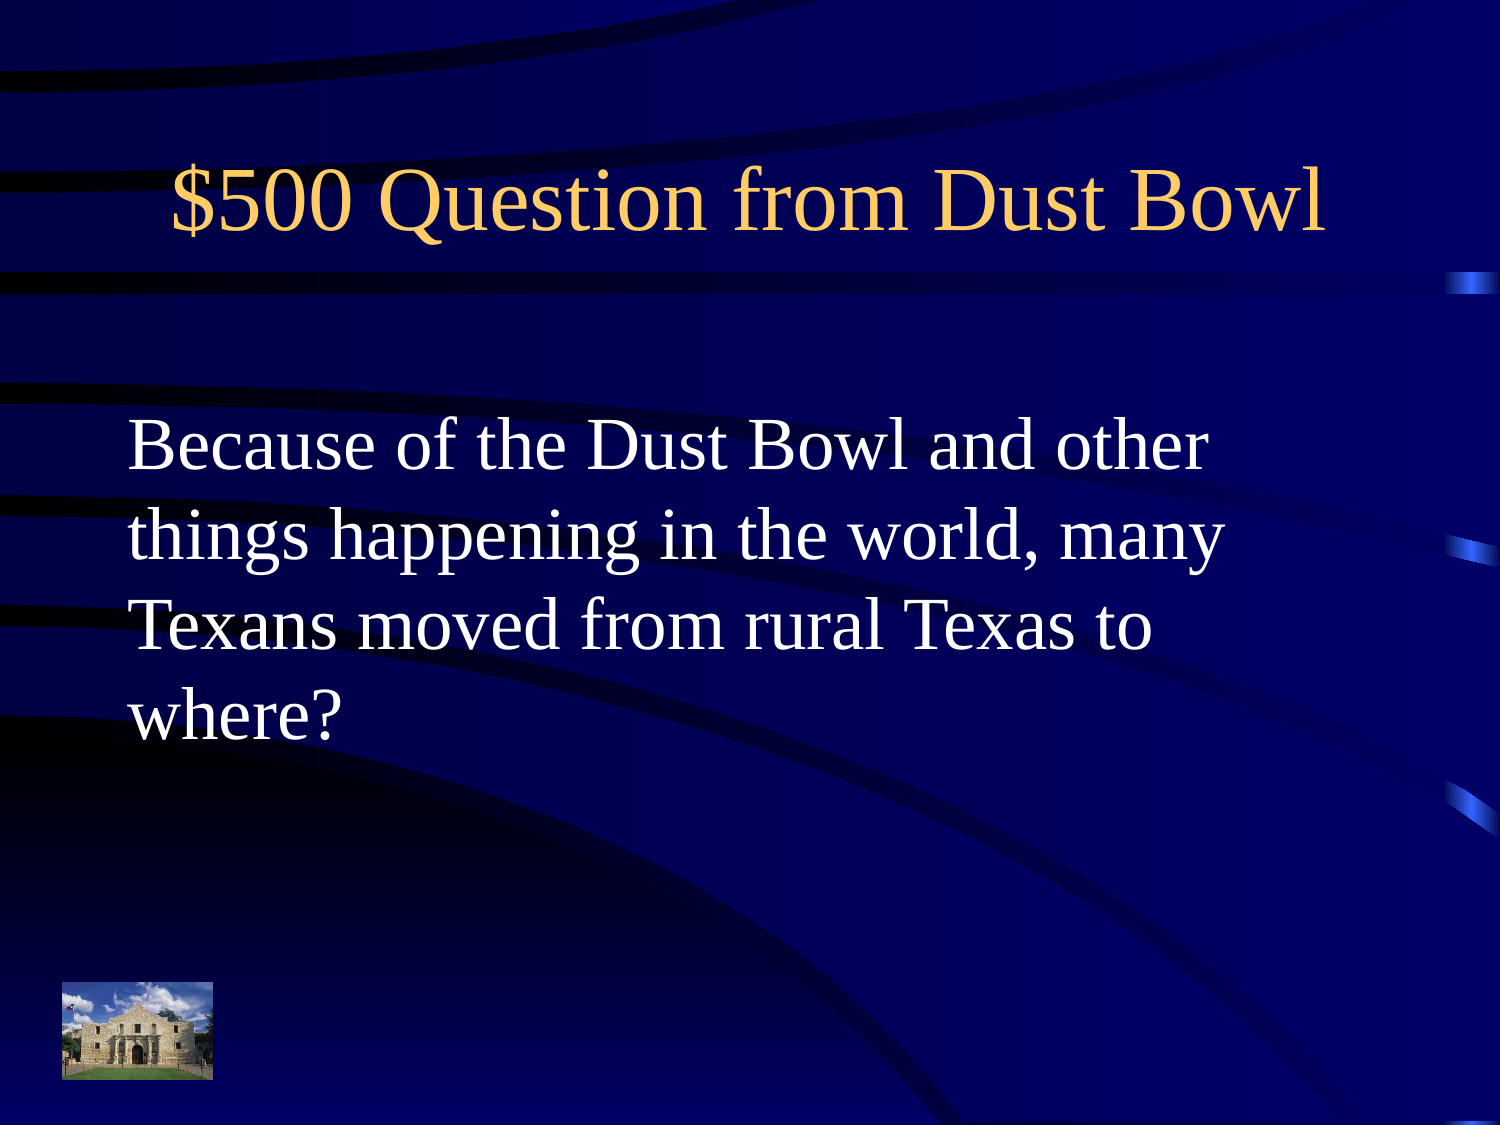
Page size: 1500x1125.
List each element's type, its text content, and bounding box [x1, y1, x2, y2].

picture [62, 982, 213, 1081]
text_box Because of the Dust Bowl and other things happening in the world, many Texans moved from rural Texas to where? [112, 387, 1388, 763]
title $500 Question from Dust Bowl [112, 99, 1388, 288]
